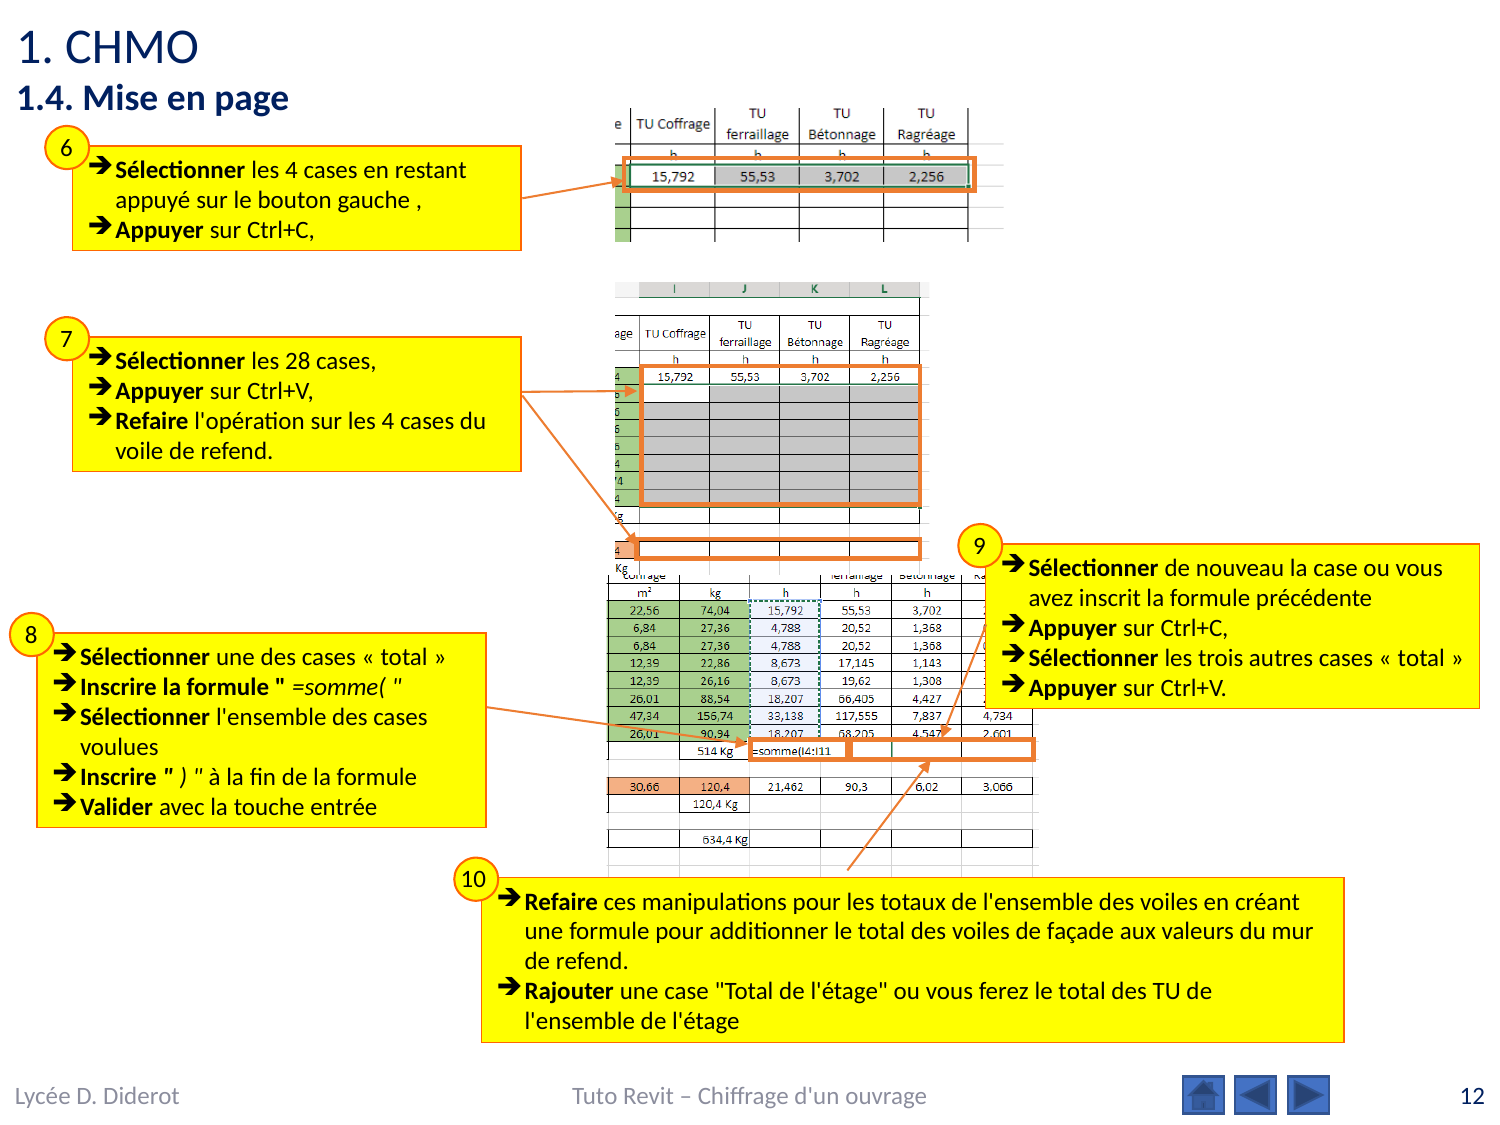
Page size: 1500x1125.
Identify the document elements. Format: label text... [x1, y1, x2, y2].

picture [606, 282, 1039, 878]
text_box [941, 624, 987, 738]
text_box 1. CHMO 1.4. Mise en page [1, 5, 1484, 126]
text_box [45, 314, 101, 361]
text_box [522, 395, 638, 546]
text_box Sélectionner une des cases « total » Inscrire la formule " =somme( " Sélectionner l'ensemble des cases voulues Inscrire " ) " à la fin de la formule Valider avec la touche entrée [36, 632, 486, 828]
slide_number 12 [1162, 1065, 1500, 1125]
text_box Refaire ces manipulations pour les totaux de l'ensemble des voiles en créant une formule pour additionner le total des voiles de façade aux valeurs du mur de refend. Rajouter une case "Total de l'étage" ou vous ferez le total des TU de l'ensemble de l'étage [481, 877, 1345, 1043]
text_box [958, 521, 1014, 568]
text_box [45, 123, 101, 170]
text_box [847, 759, 931, 871]
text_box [522, 180, 624, 199]
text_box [486, 707, 748, 745]
footer Tuto Revit – Chiffrage d'un ouvrage [496, 1065, 1004, 1125]
text_box Sélectionner de nouveau la case ou vous avez inscrit la formule précédente Appuyer sur Ctrl+C, Sélectionner les trois autres cases « total » Appuyer sur Ctrl+V. [985, 544, 1480, 709]
slide_number Lycée D. Diderot [0, 1065, 338, 1125]
text_box Sélectionner les 4 cases en restant appuyé sur le bouton gauche , Appuyer sur Ctrl+C, [72, 145, 522, 251]
text_box Sélectionner les 28 cases, Appuyer sur Ctrl+V, Refaire l'opération sur les 4 cases du voile de refend. [72, 337, 522, 472]
picture [615, 108, 1004, 242]
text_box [445, 855, 518, 901]
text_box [9, 610, 65, 657]
